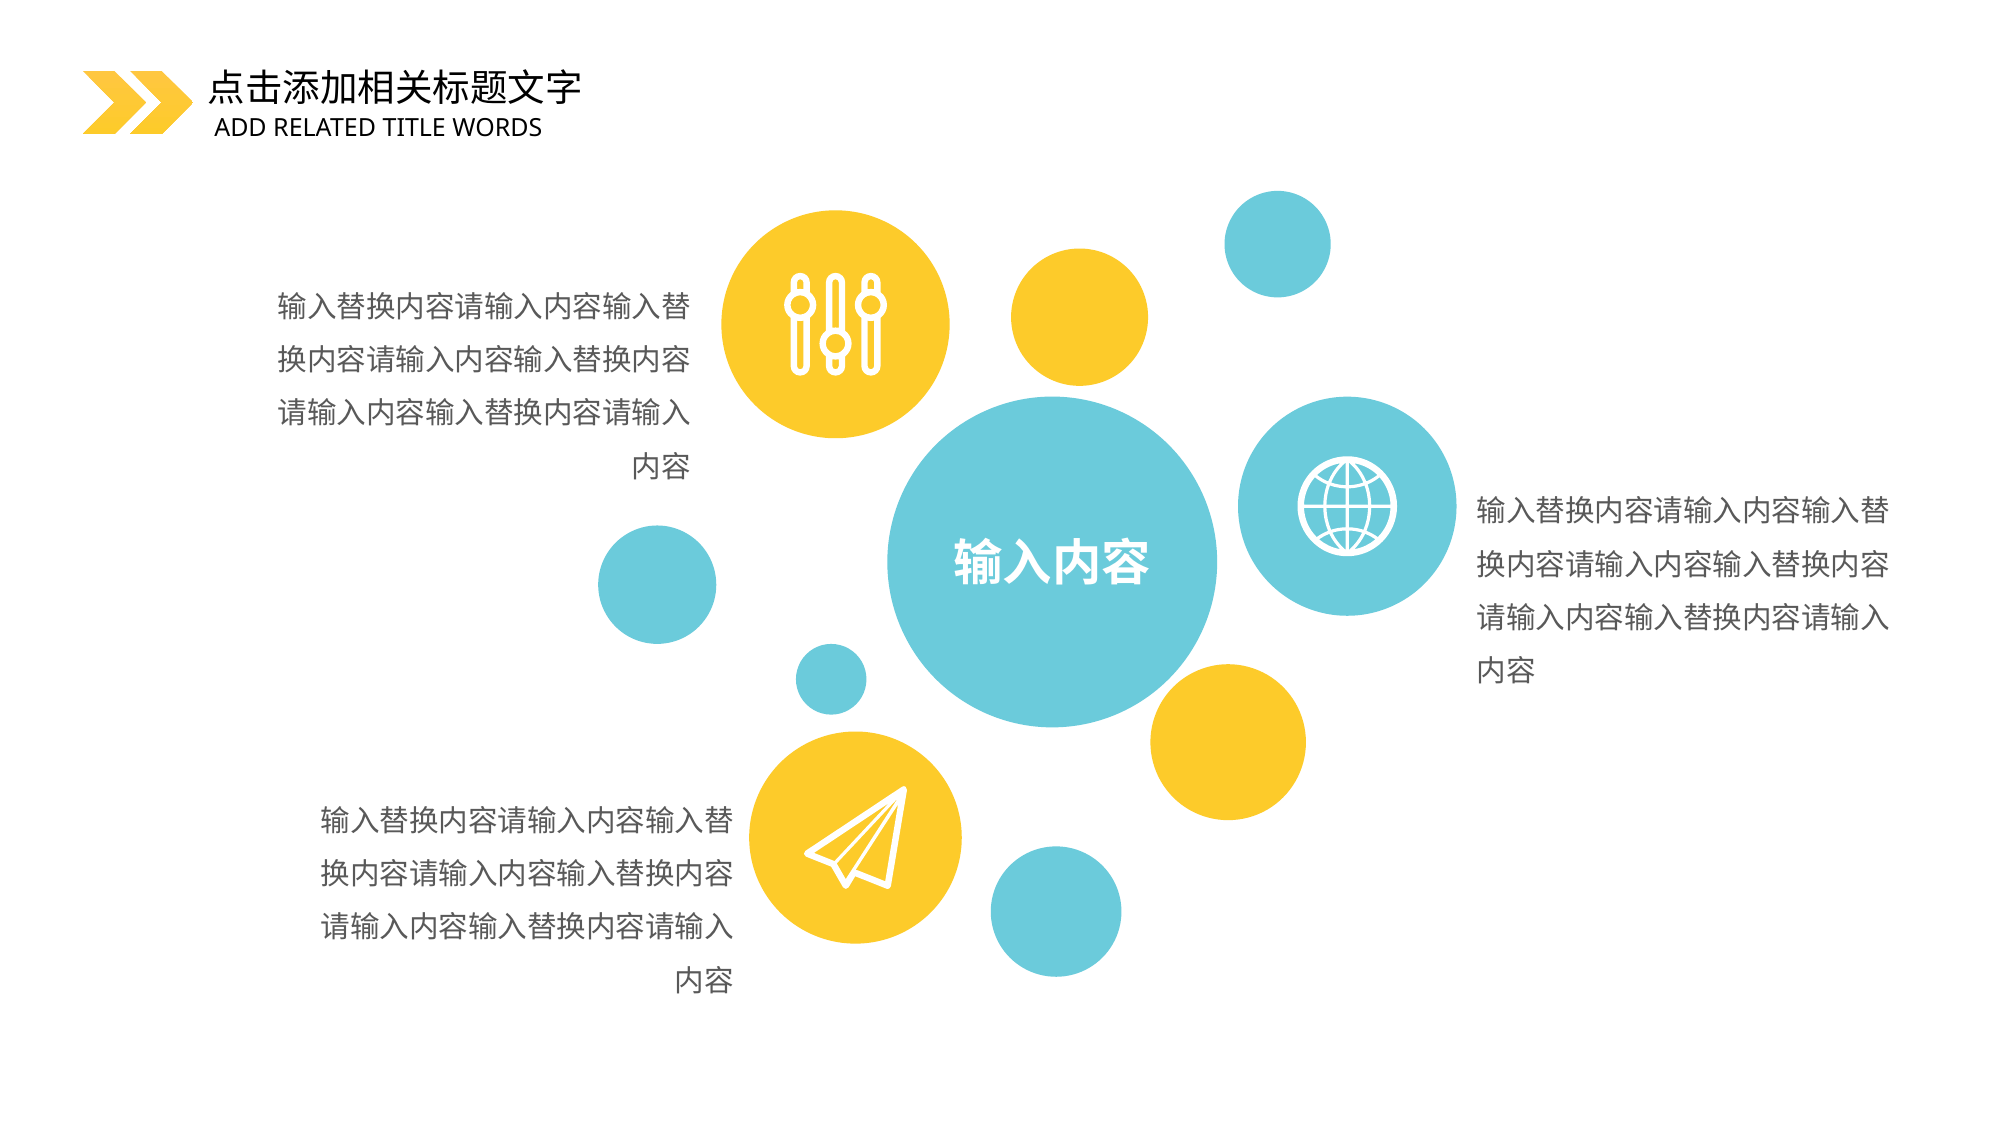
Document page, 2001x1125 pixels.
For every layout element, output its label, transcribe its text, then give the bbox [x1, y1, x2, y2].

text_box 输入替换内容请输入内容输入替换内容请输入内容输入替换内容请输入内容输入替换内容请输入内容 [1457, 464, 1924, 698]
text_box 输入替换内容请输入内容输入替换内容请输入内容输入替换内容请输入内容输入替换内容请输入内容 [243, 260, 598, 494]
text_box 输入替换内容请输入内容输入替换内容请输入内容输入替换内容请输入内容输入替换内容请输入内容 [286, 774, 754, 1007]
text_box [598, 190, 1457, 977]
